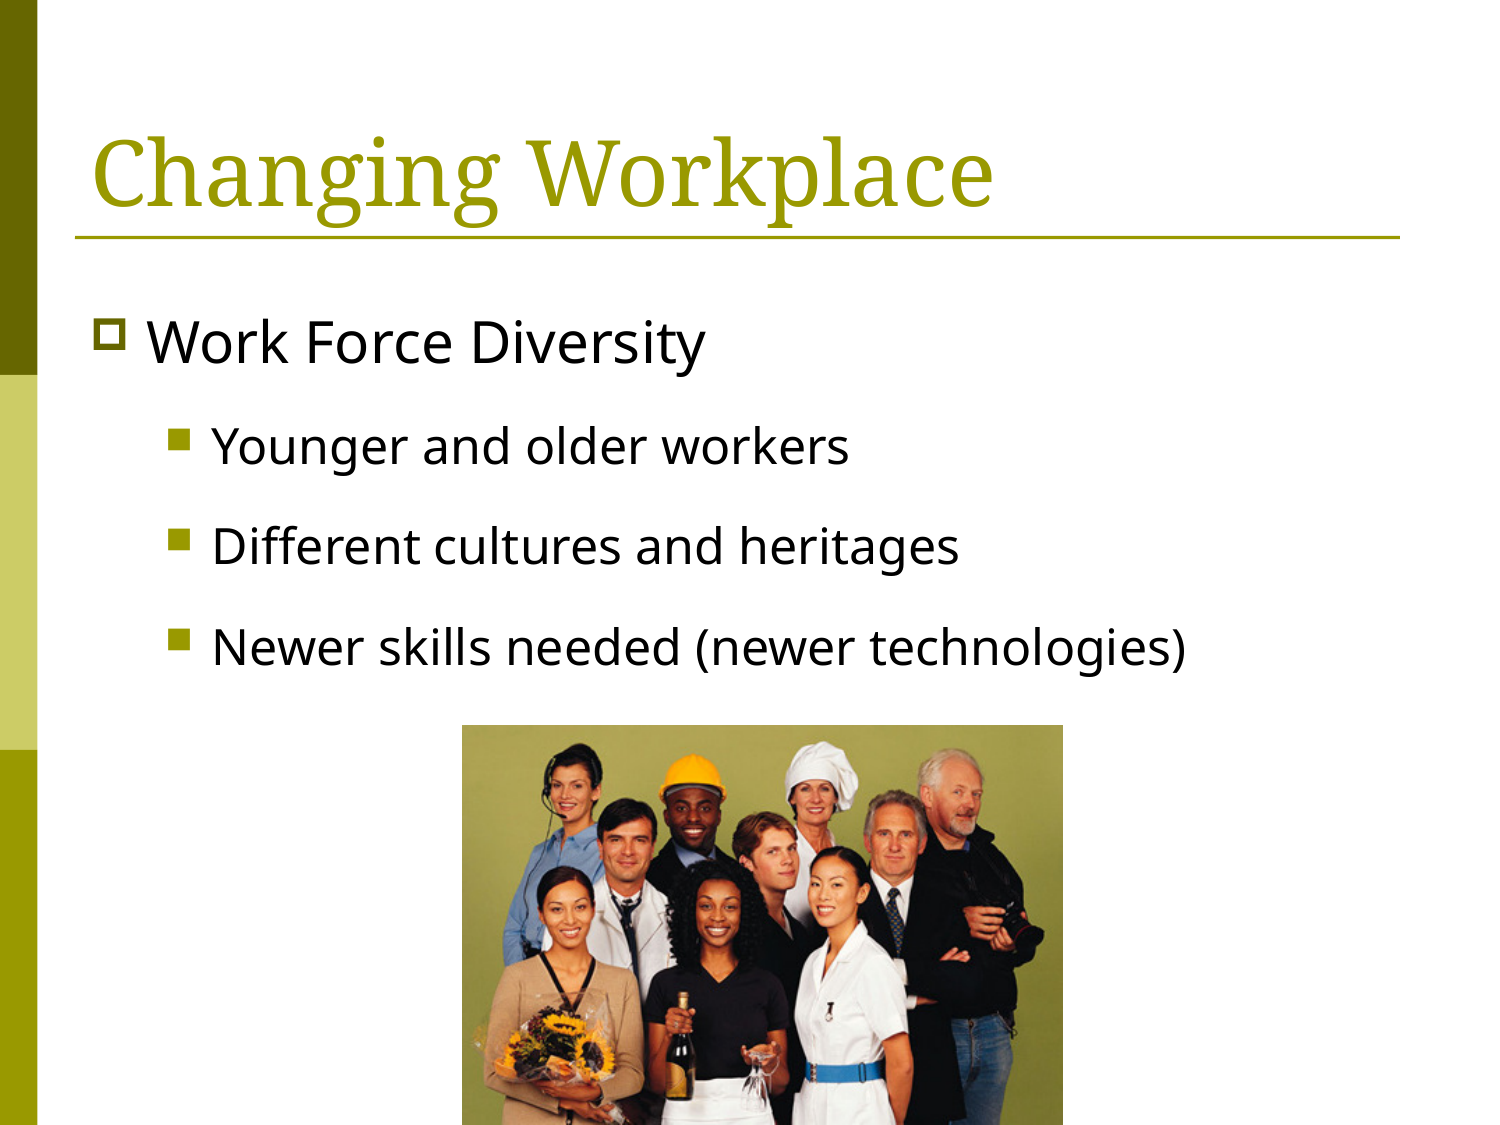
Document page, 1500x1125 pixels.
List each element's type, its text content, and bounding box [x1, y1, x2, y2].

picture [462, 725, 1063, 1125]
list Work Force Diversity Younger and older workers Different cultures and heritages Newer skills needed (newer technologies) [74, 262, 1426, 1006]
title Changing Workplace [74, 45, 1426, 233]
